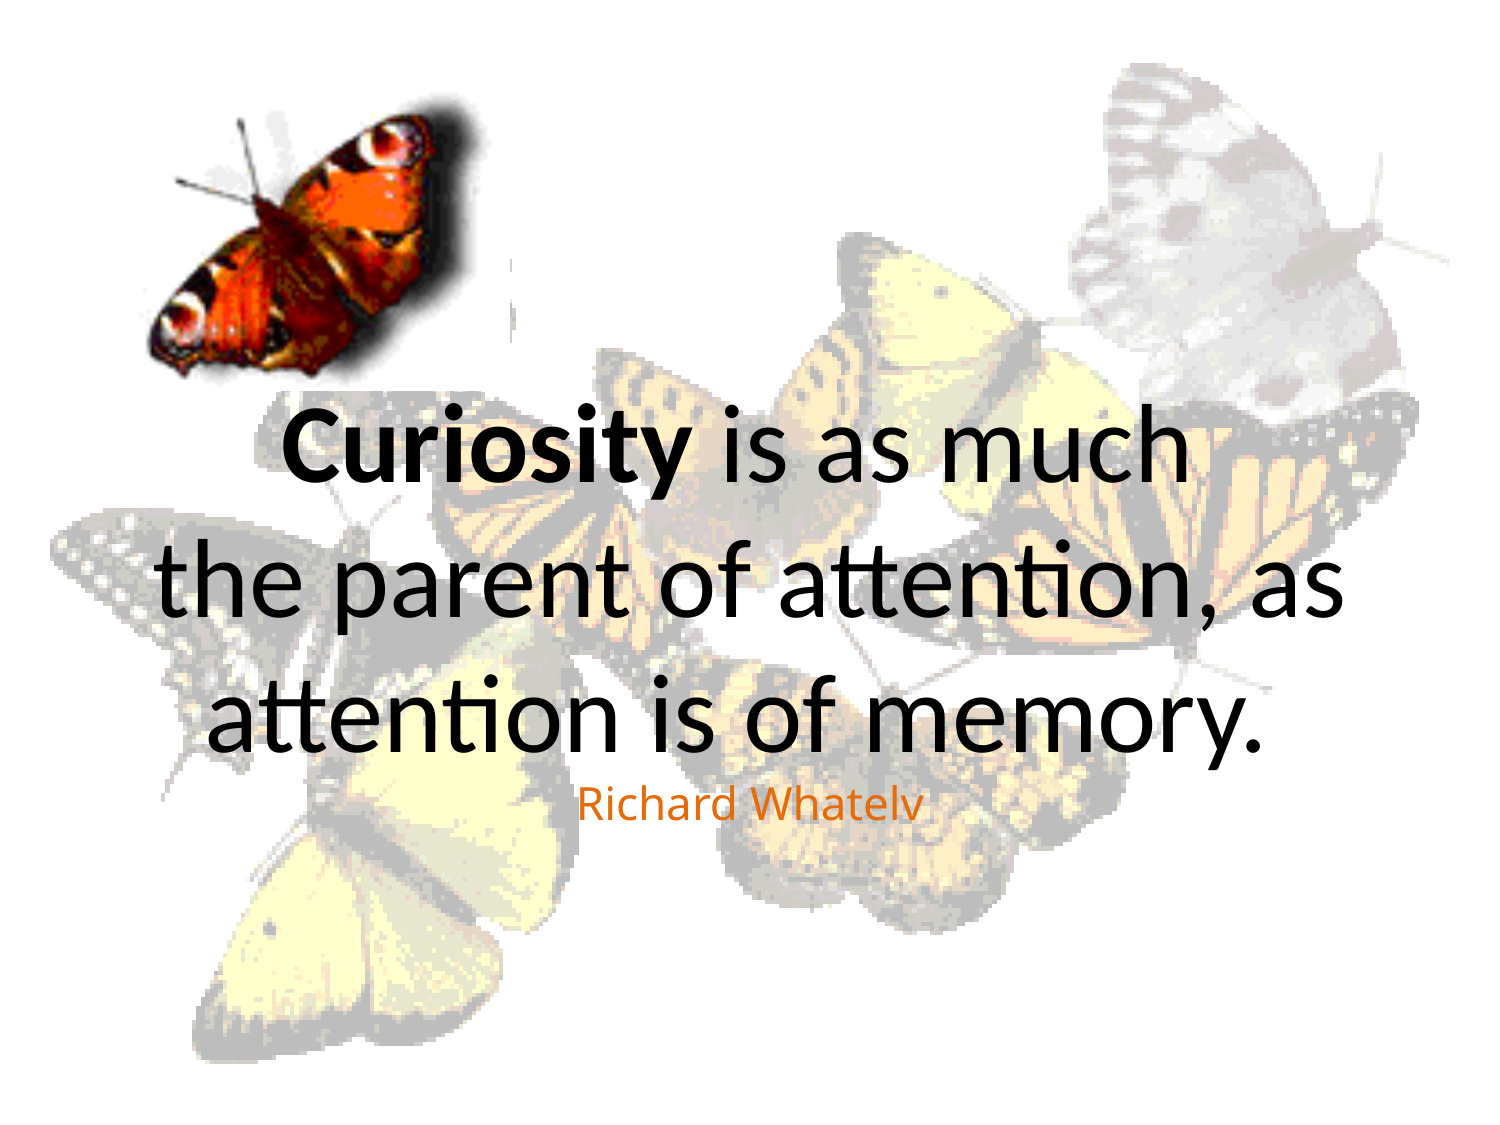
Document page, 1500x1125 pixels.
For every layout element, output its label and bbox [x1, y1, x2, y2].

picture [49, 37, 1464, 1078]
